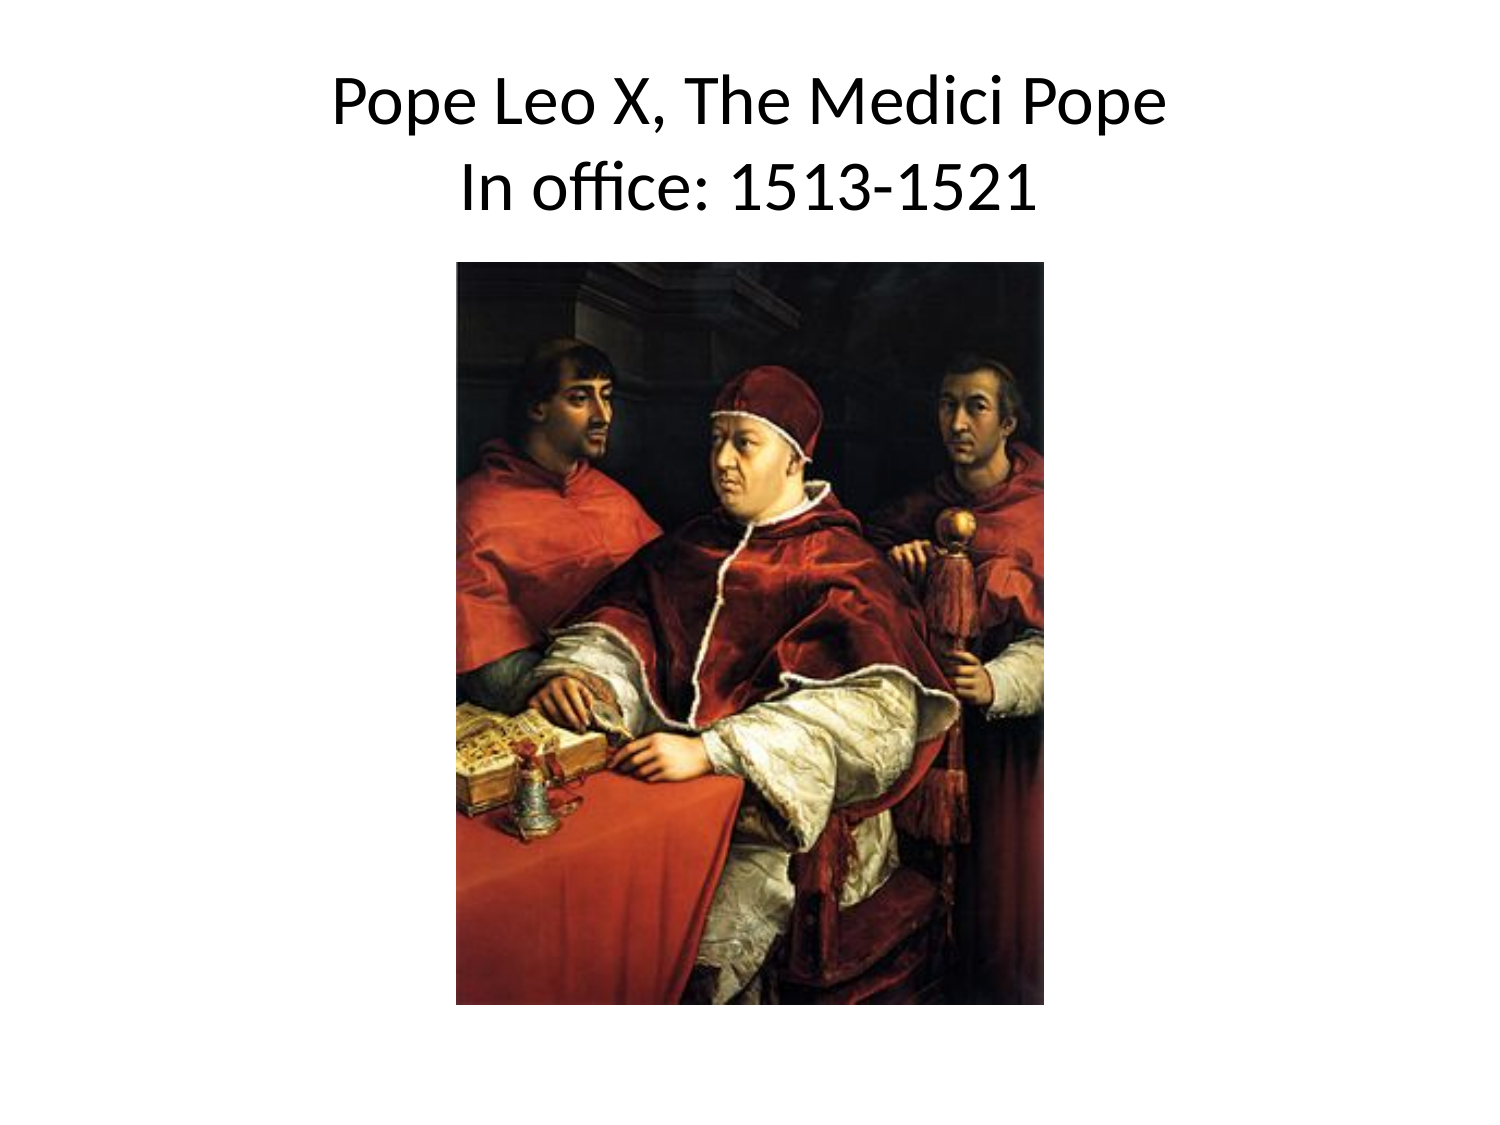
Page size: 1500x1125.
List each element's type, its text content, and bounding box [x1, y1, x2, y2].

title Pope Leo X, The Medici Pope In office: 1513-1521 [75, 45, 1425, 233]
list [74, 262, 1426, 1006]
